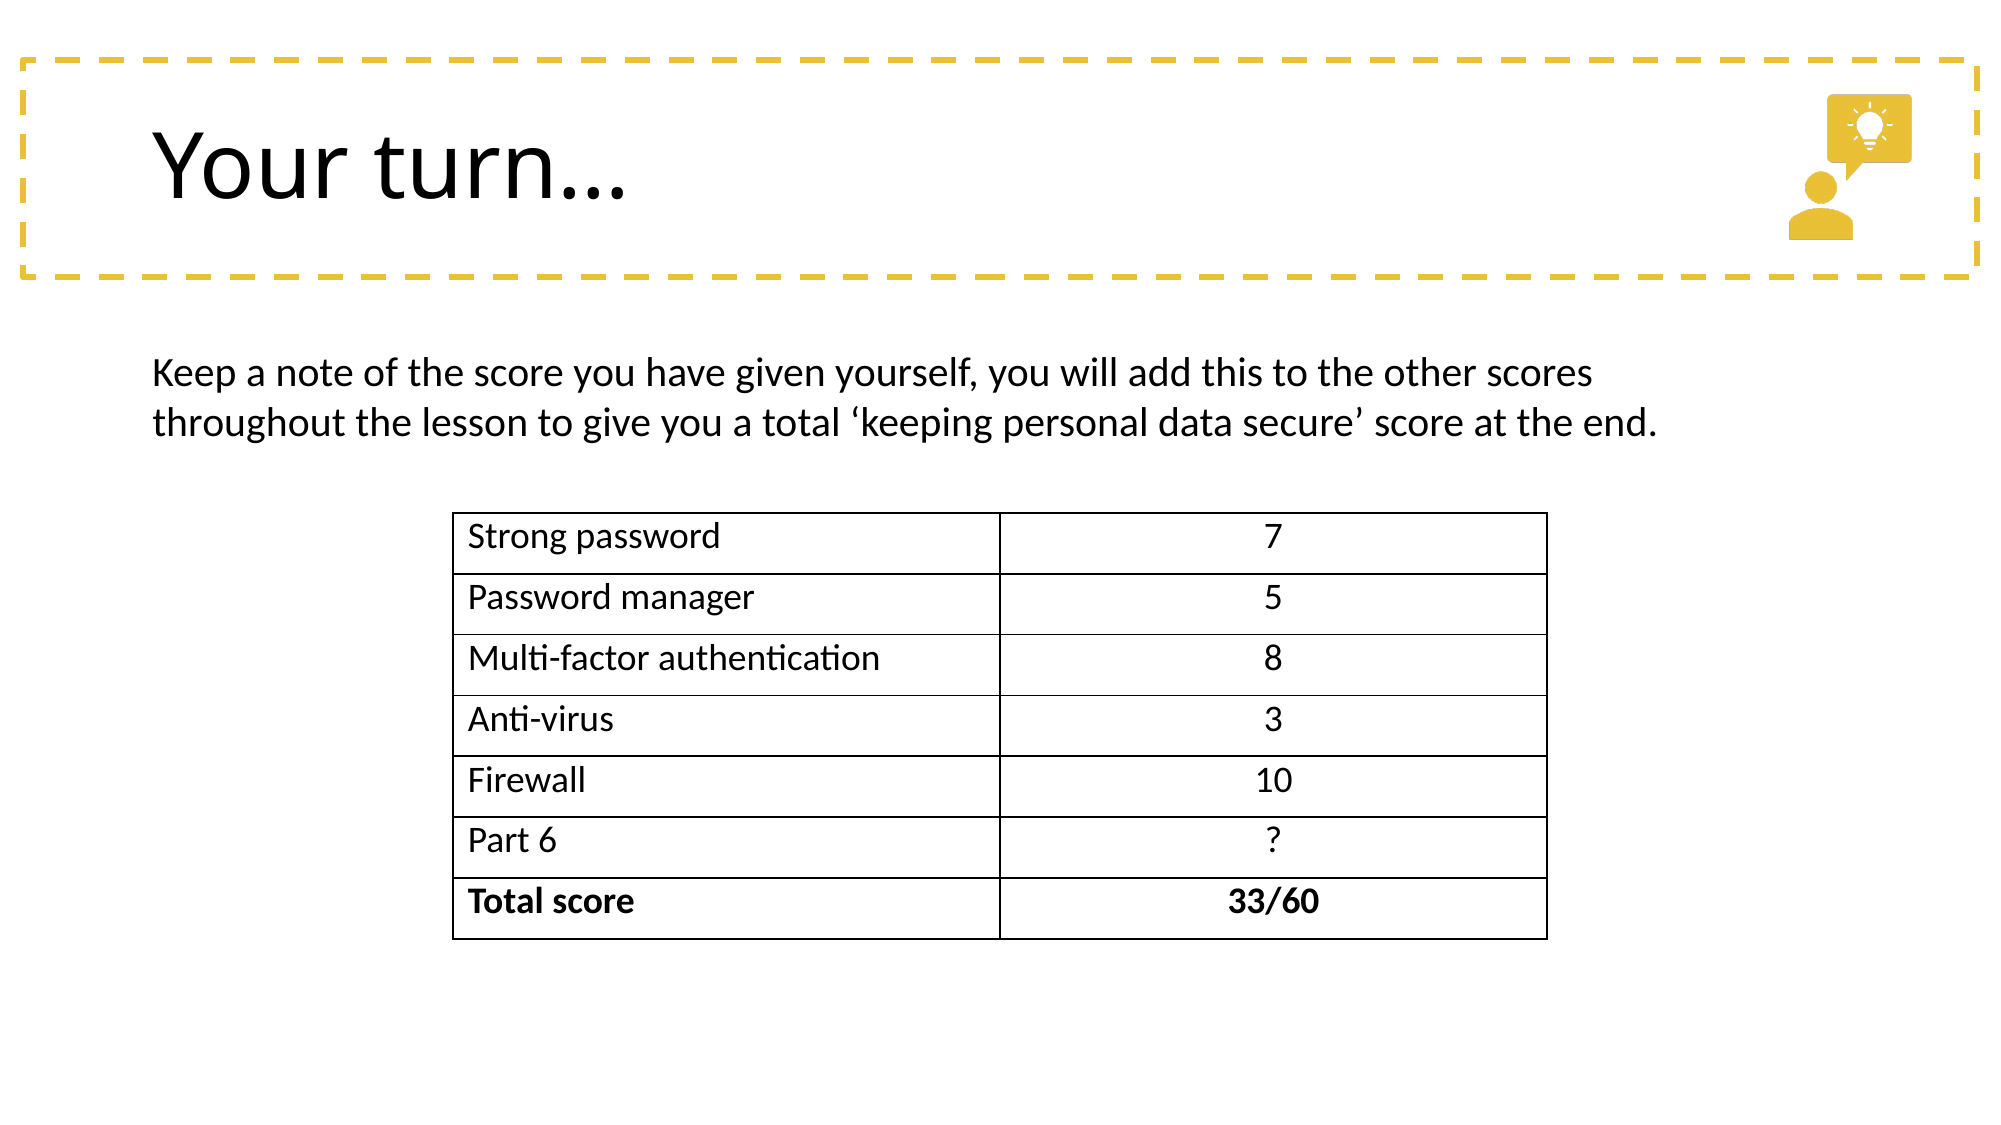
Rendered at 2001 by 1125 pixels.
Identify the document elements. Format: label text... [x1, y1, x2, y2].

table_header 7 [1001, 514, 1546, 573]
table_cell 8 [1001, 635, 1546, 695]
table_cell 10 [1001, 757, 1546, 816]
table_cell Anti-virus [454, 696, 999, 755]
table_cell Password manager [454, 575, 999, 634]
table_cell Total score [454, 879, 999, 938]
text_box Keep a note of the score you have given yourself, you will add this to the other scores throughout the lesson to give you a total ‘keeping personal data secure’ score at the end. [137, 337, 1773, 452]
table_cell Part 6 [454, 818, 999, 877]
table_cell 3 [1001, 696, 1546, 755]
table_cell ? [1001, 818, 1546, 877]
table_cell 33/60 [1001, 879, 1546, 938]
table_cell 5 [1001, 575, 1546, 634]
picture [1863, 78, 1938, 254]
title Your turn… [137, 59, 1863, 278]
table_cell Firewall [454, 757, 999, 816]
table_cell Multi-factor authentication [454, 635, 999, 695]
table_header Strong password [454, 514, 999, 573]
